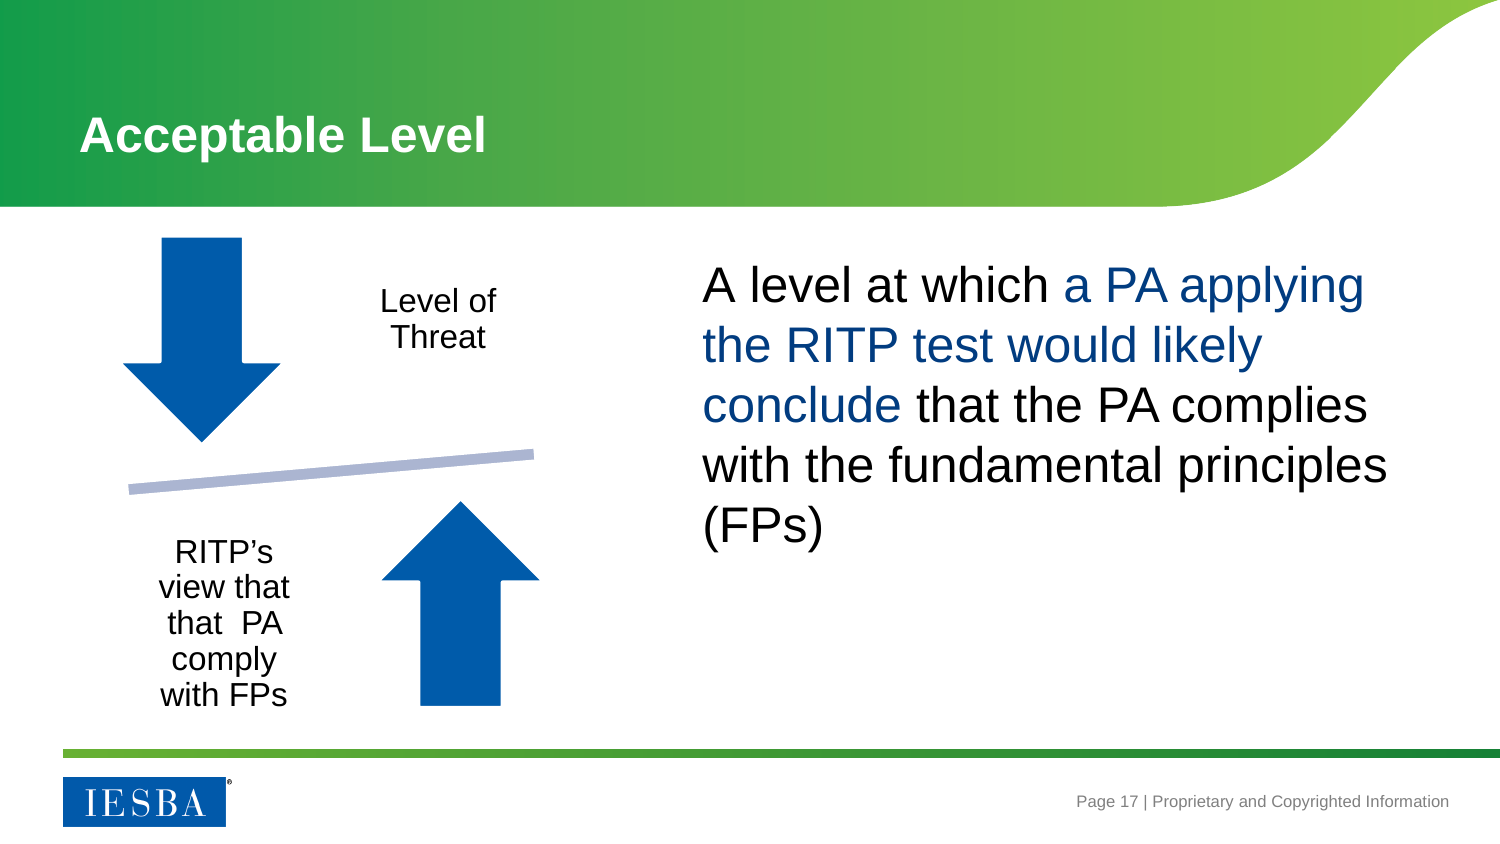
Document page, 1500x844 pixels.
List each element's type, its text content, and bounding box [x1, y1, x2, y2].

text_box A level at which a PA applying the RITP test would likely conclude that the PA complies with the fundamental principles (FPs) [687, 244, 1463, 560]
picture [63, 777, 232, 827]
text_box Acceptable Level [64, 95, 1277, 171]
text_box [49, 209, 613, 735]
picture [0, 0, 1500, 207]
